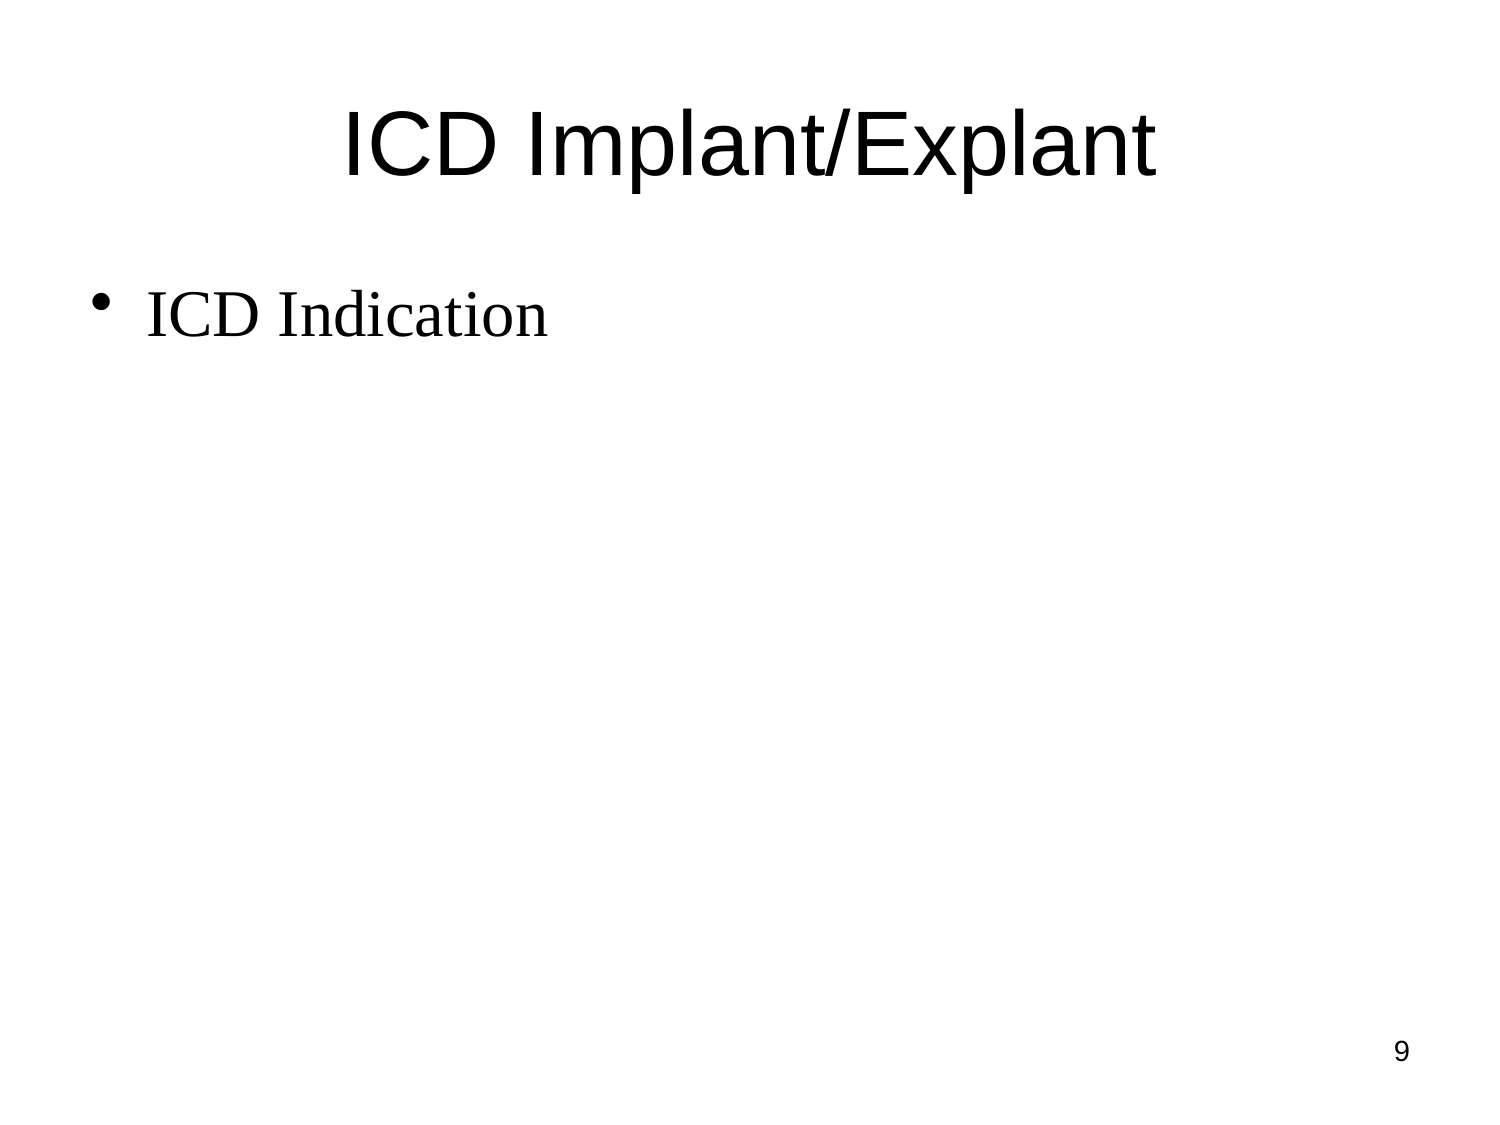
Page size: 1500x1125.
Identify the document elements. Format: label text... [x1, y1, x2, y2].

list ICD Indication [74, 262, 1426, 1006]
title ICD Implant/Explant [74, 44, 1426, 233]
slide_number 9 [1074, 1024, 1426, 1103]
